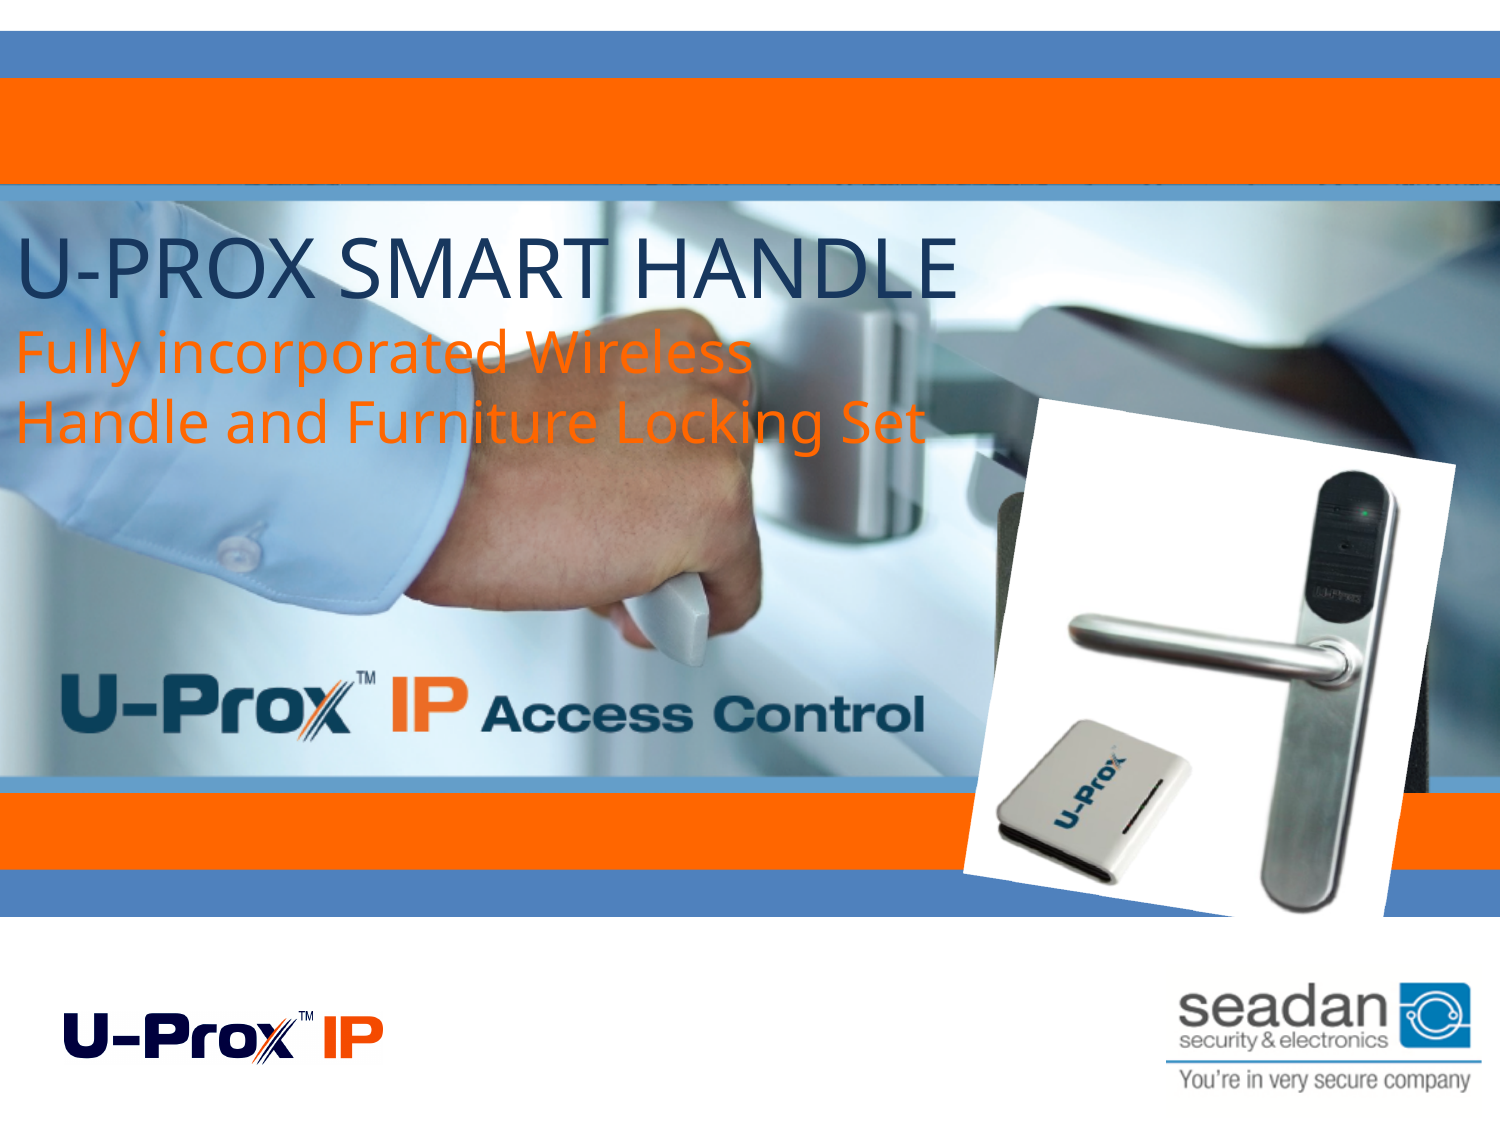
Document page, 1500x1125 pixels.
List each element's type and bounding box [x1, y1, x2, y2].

picture [1166, 964, 1483, 1118]
picture [0, 184, 1500, 939]
picture [64, 1011, 383, 1065]
